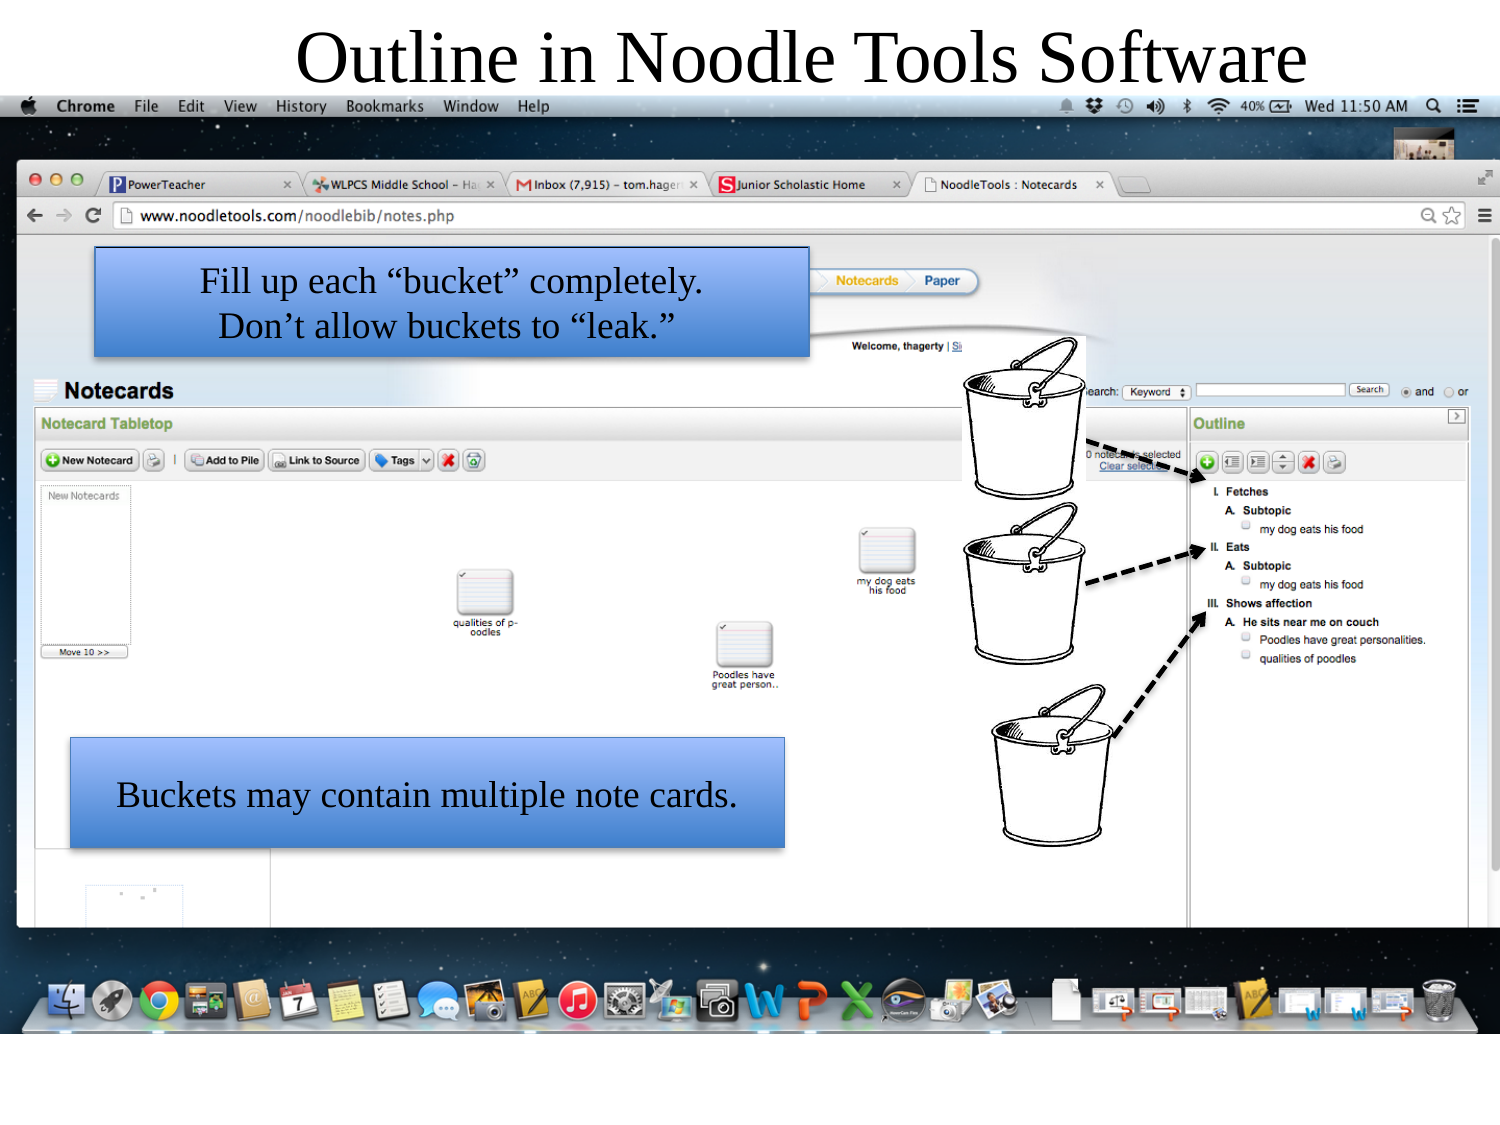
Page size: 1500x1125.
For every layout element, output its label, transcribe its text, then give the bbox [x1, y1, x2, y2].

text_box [1090, 440, 1207, 480]
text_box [1112, 611, 1207, 738]
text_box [1085, 547, 1207, 584]
text_box Outline in Noodle Tools Software [280, 0, 1325, 94]
picture [0, 95, 1500, 1034]
